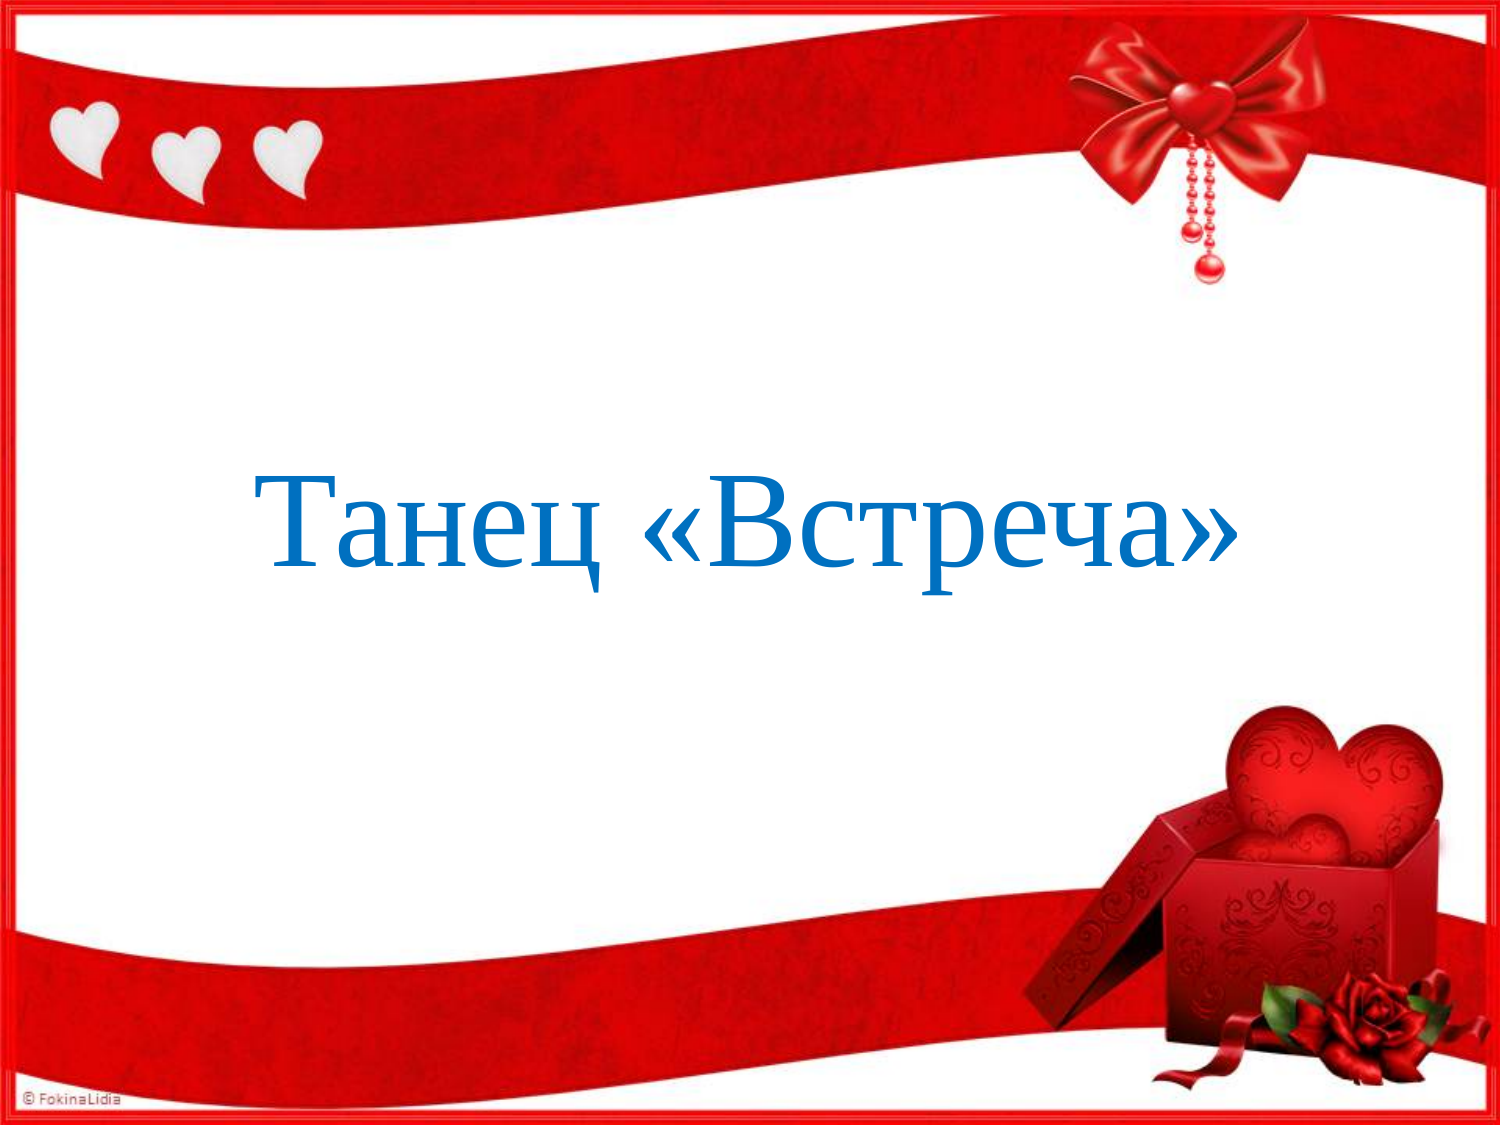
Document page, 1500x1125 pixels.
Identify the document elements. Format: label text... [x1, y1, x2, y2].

picture [0, 0, 1500, 1125]
title Танец «Встреча» [150, 428, 1350, 616]
